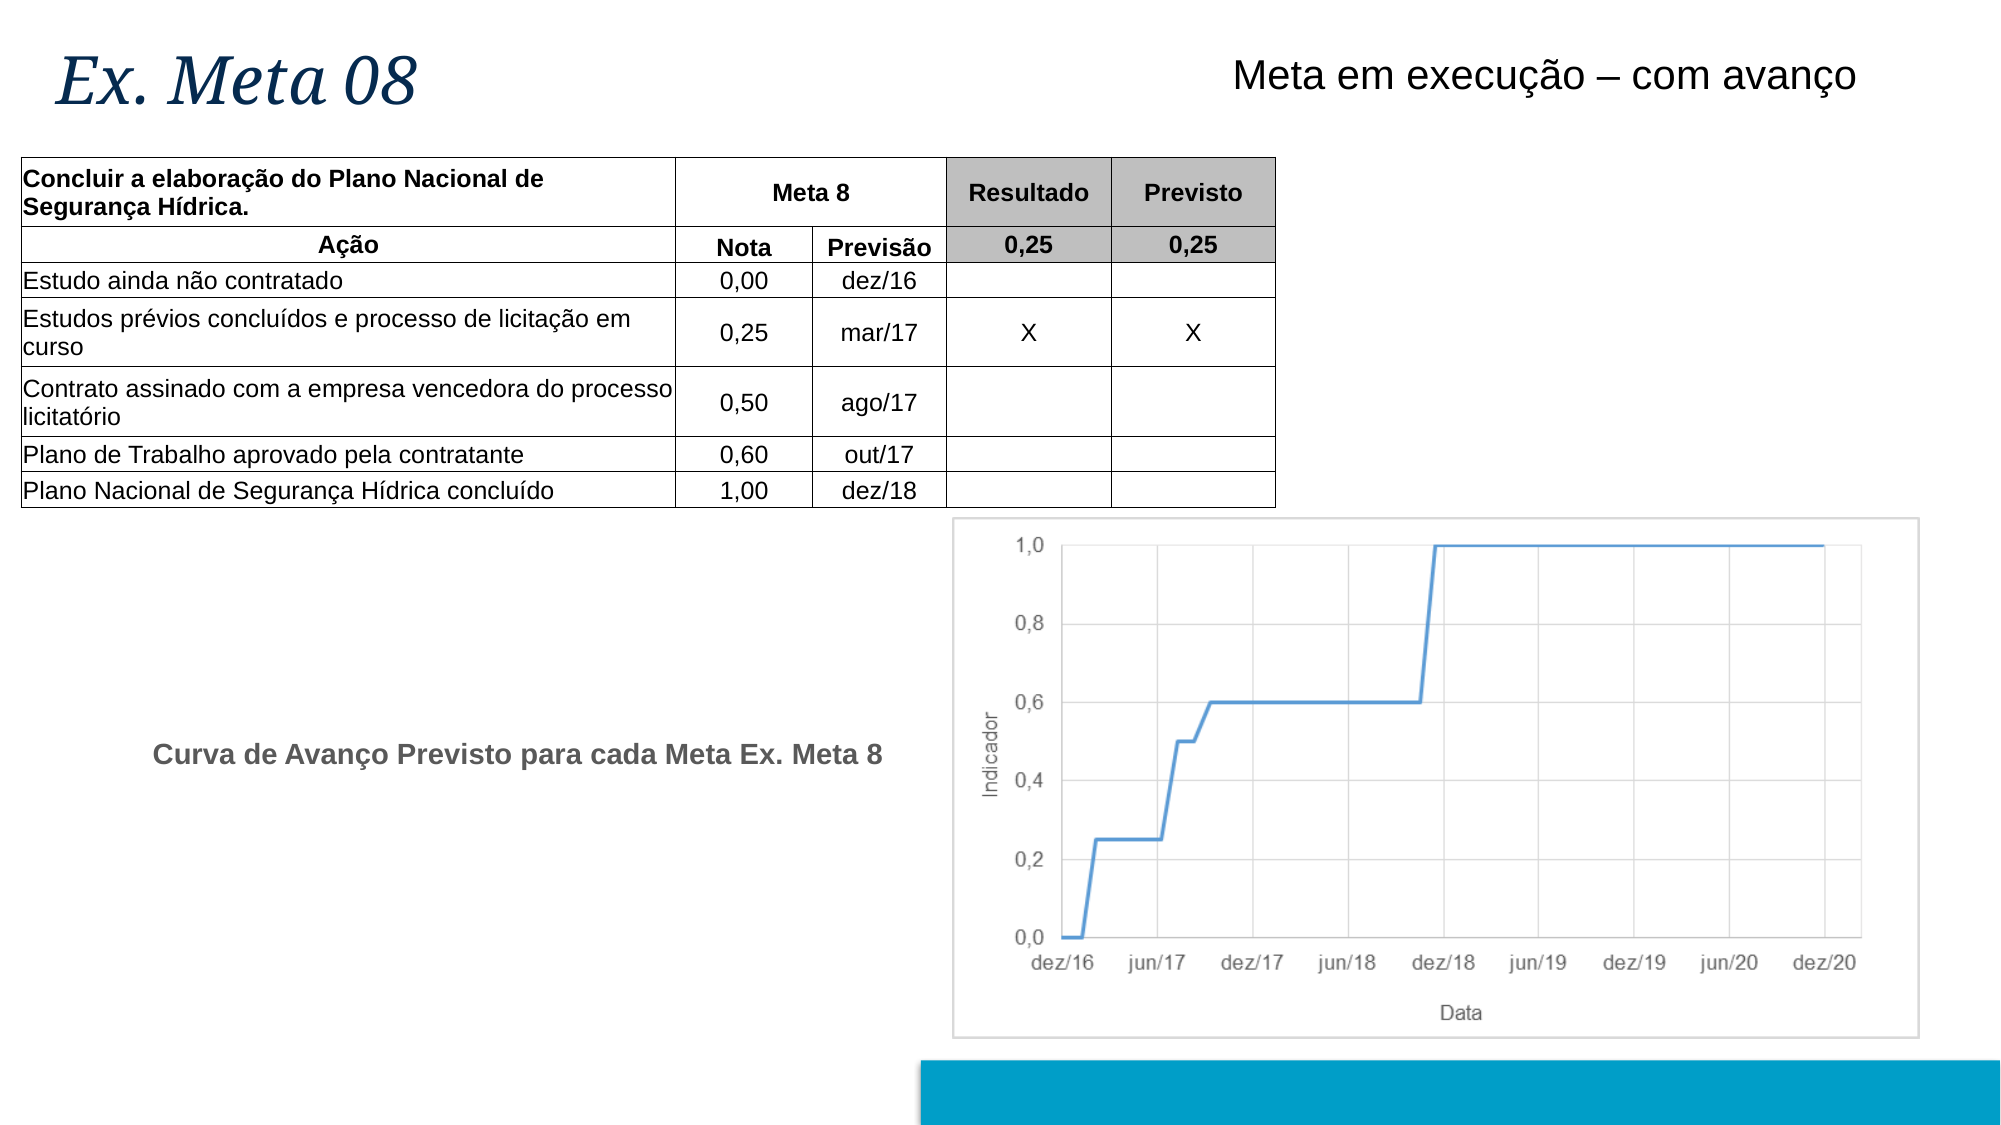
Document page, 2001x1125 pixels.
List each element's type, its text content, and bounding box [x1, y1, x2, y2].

table_cell Ação [22, 227, 675, 262]
table_cell [947, 472, 1111, 507]
table_cell Plano Nacional de Segurança Hídrica concluído [22, 472, 675, 507]
table_cell Plano de Trabalho aprovado pela contratante [22, 437, 675, 471]
table_cell 0,00 [676, 263, 812, 297]
table_cell mar/17 [813, 298, 946, 366]
table_cell [1112, 472, 1275, 507]
table_cell 1,00 [676, 472, 812, 507]
table_cell X [1112, 298, 1275, 366]
table_cell Previsão [813, 227, 946, 262]
table_cell [1112, 367, 1275, 436]
table_header Resultado [947, 158, 1111, 226]
text_box Ex. Meta 08 [41, 27, 632, 126]
table_cell Contrato assinado com a empresa vencedora do processo licitatório [22, 367, 675, 436]
table_header Concluir a elaboração do Plano Nacional de Segurança Hídrica. [22, 158, 675, 226]
table_cell Nota [676, 227, 812, 262]
table_cell [1112, 437, 1275, 471]
table_cell [947, 263, 1111, 297]
table_cell [1112, 263, 1275, 297]
table_cell [947, 437, 1111, 471]
table_cell dez/16 [813, 263, 946, 297]
table_cell [947, 367, 1111, 436]
table_cell dez/18 [813, 472, 946, 507]
table_header Meta 8 [676, 158, 946, 226]
table_cell 0,25 [1112, 227, 1275, 262]
text_box Meta em execução – com avanço [1045, 15, 2000, 105]
table_cell 0,60 [676, 437, 812, 471]
text_box Curva de Avanço Previsto para cada Meta Ex. Meta 8 [137, 727, 899, 778]
table_cell 0,50 [676, 367, 812, 436]
table_cell 0,25 [947, 227, 1111, 262]
table_cell Estudo ainda não contratado [22, 263, 675, 297]
picture [952, 517, 1920, 1040]
table_cell X [947, 298, 1111, 366]
table_cell ago/17 [813, 367, 946, 436]
table_header Previsto [1112, 158, 1275, 226]
table_cell Estudos prévios concluídos e processo de licitação em curso [22, 298, 675, 366]
table_cell out/17 [813, 437, 946, 471]
table_cell 0,25 [676, 298, 812, 366]
